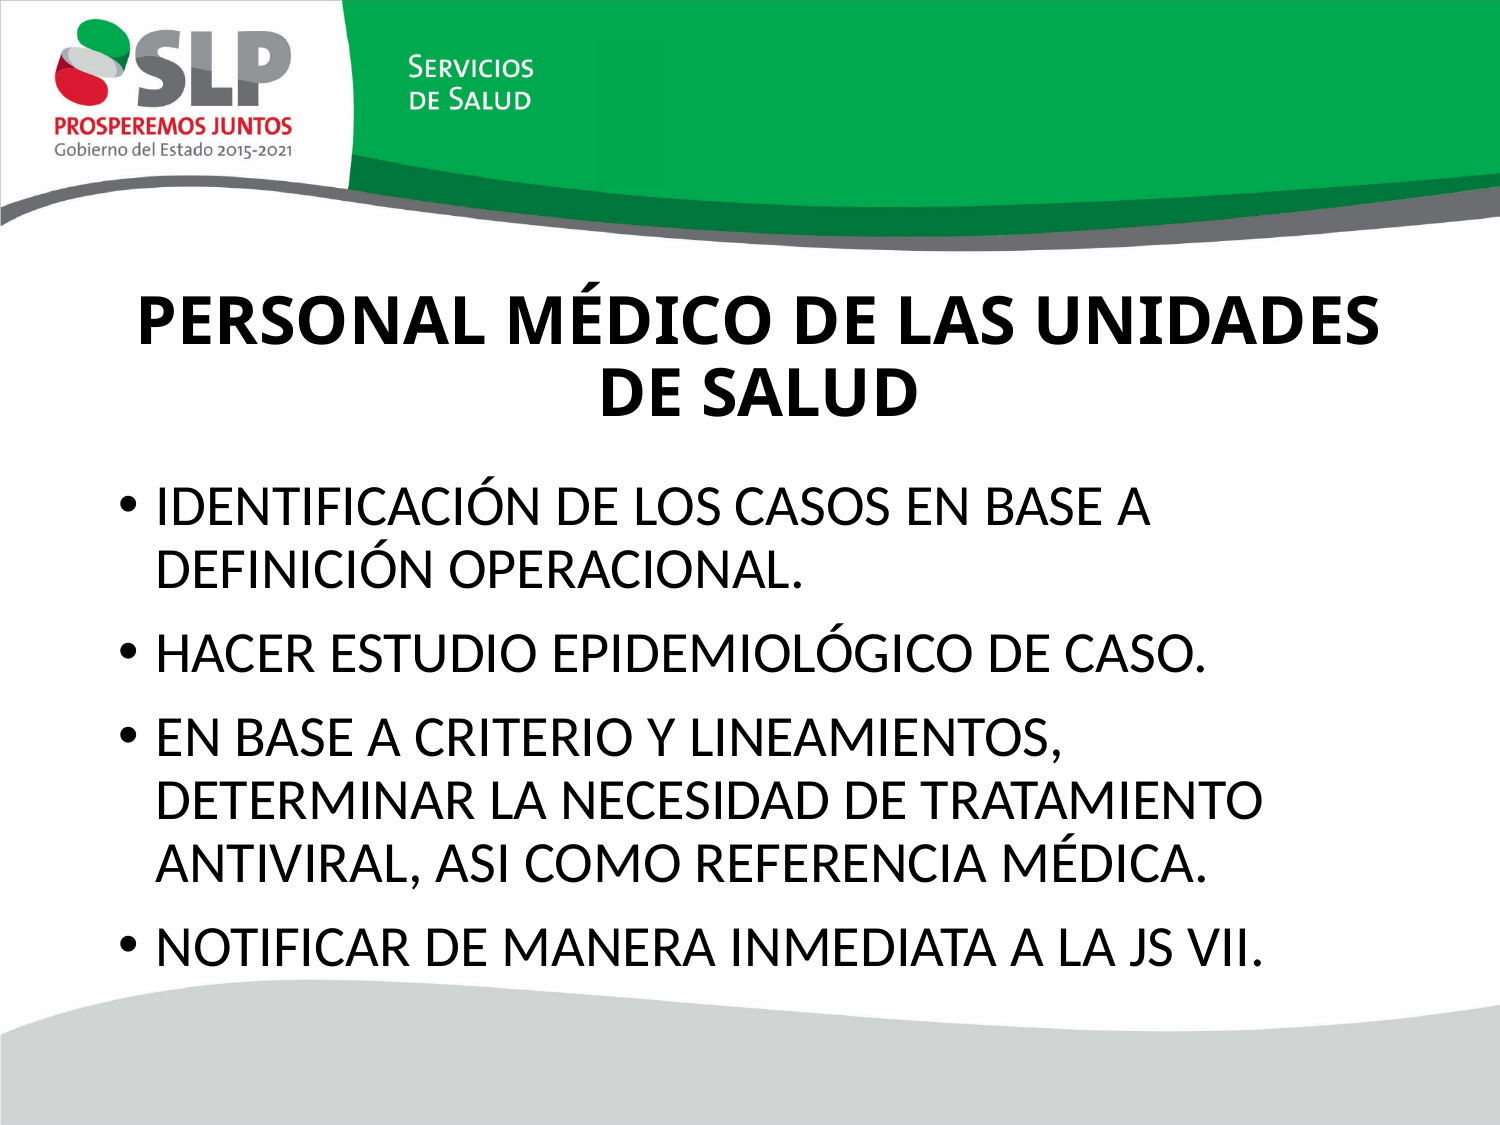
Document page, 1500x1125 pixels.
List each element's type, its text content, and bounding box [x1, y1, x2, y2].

picture [0, 0, 1500, 1125]
list IDENTIFICACIÓN DE LOS CASOS EN BASE A DEFINICIÓN OPERACIONAL. HACER ESTUDIO EPIDEMIOLÓGICO DE CASO. EN BASE A CRITERIO Y LINEAMIENTOS, DETERMINAR LA NECESIDAD DE TRATAMIENTO ANTIVIRAL, ASI COMO REFERENCIA MÉDICA. NOTIFICAR DE MANERA INMEDIATA A LA JS VII. [103, 468, 1397, 1014]
title PERSONAL MÉDICO DE LAS UNIDADES DE SALUD [112, 290, 1406, 428]
